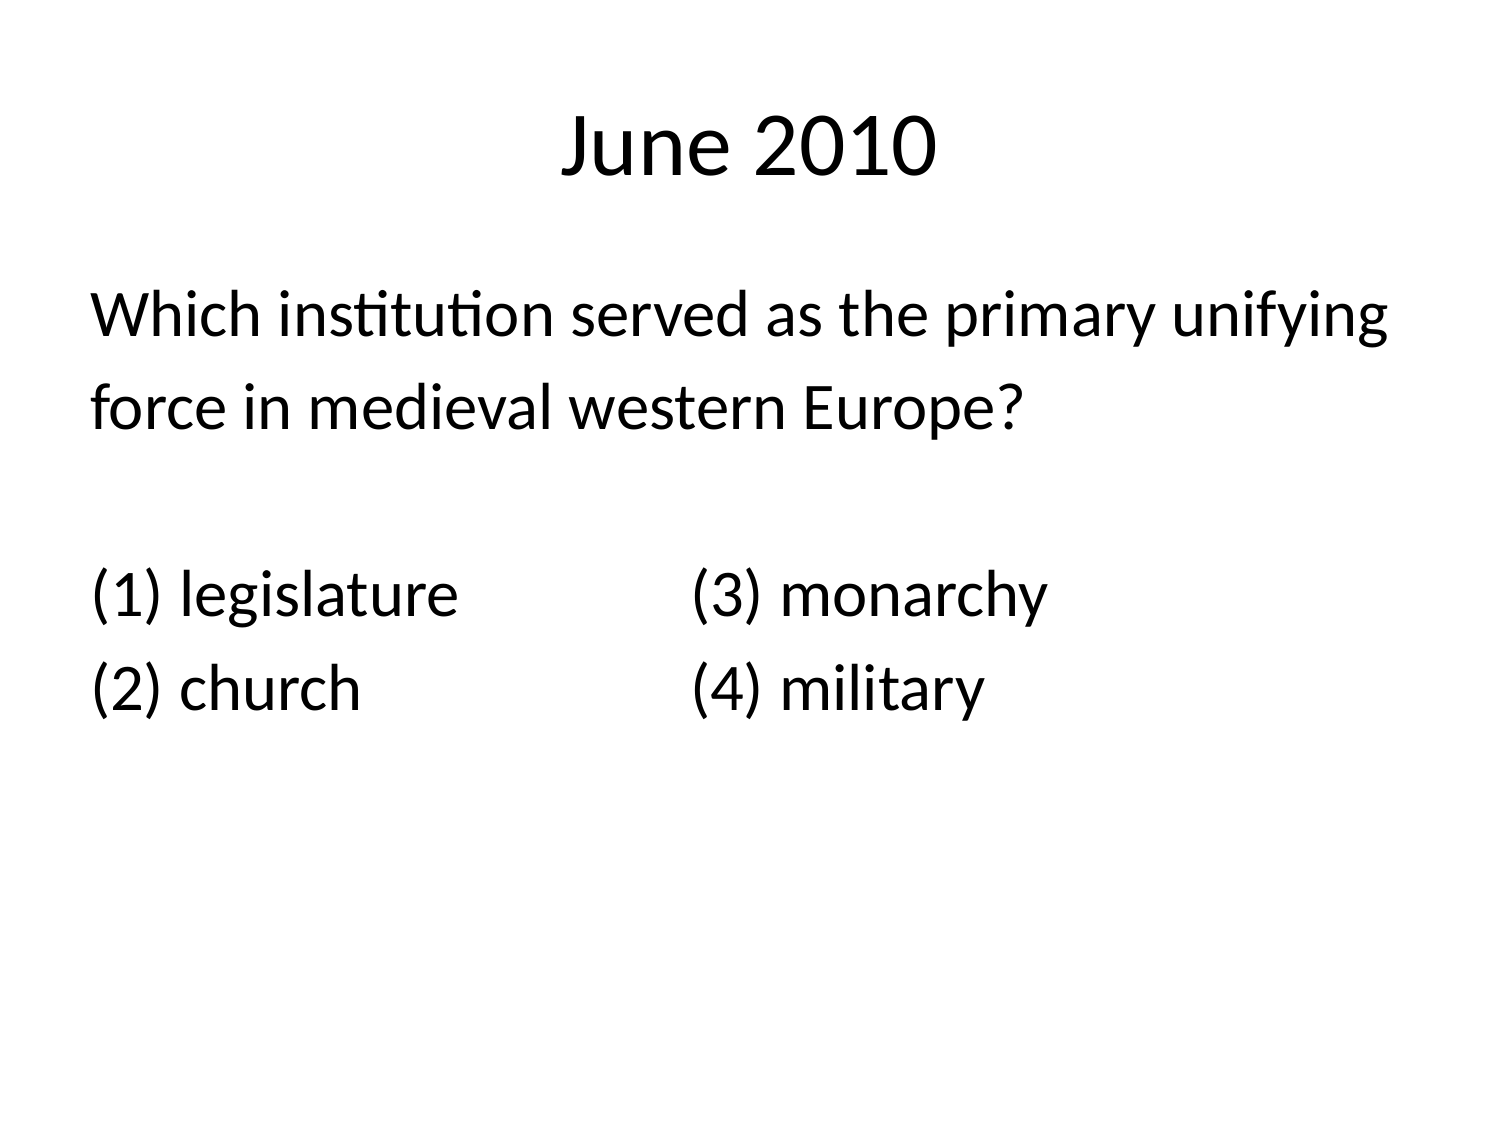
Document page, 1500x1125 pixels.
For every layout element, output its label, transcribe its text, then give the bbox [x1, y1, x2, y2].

title June 2010 [75, 45, 1425, 233]
list Which institution served as the primary unifying force in medieval western Europe? (1) legislature (3) monarchy (2) church (4) military [75, 262, 1425, 1005]
